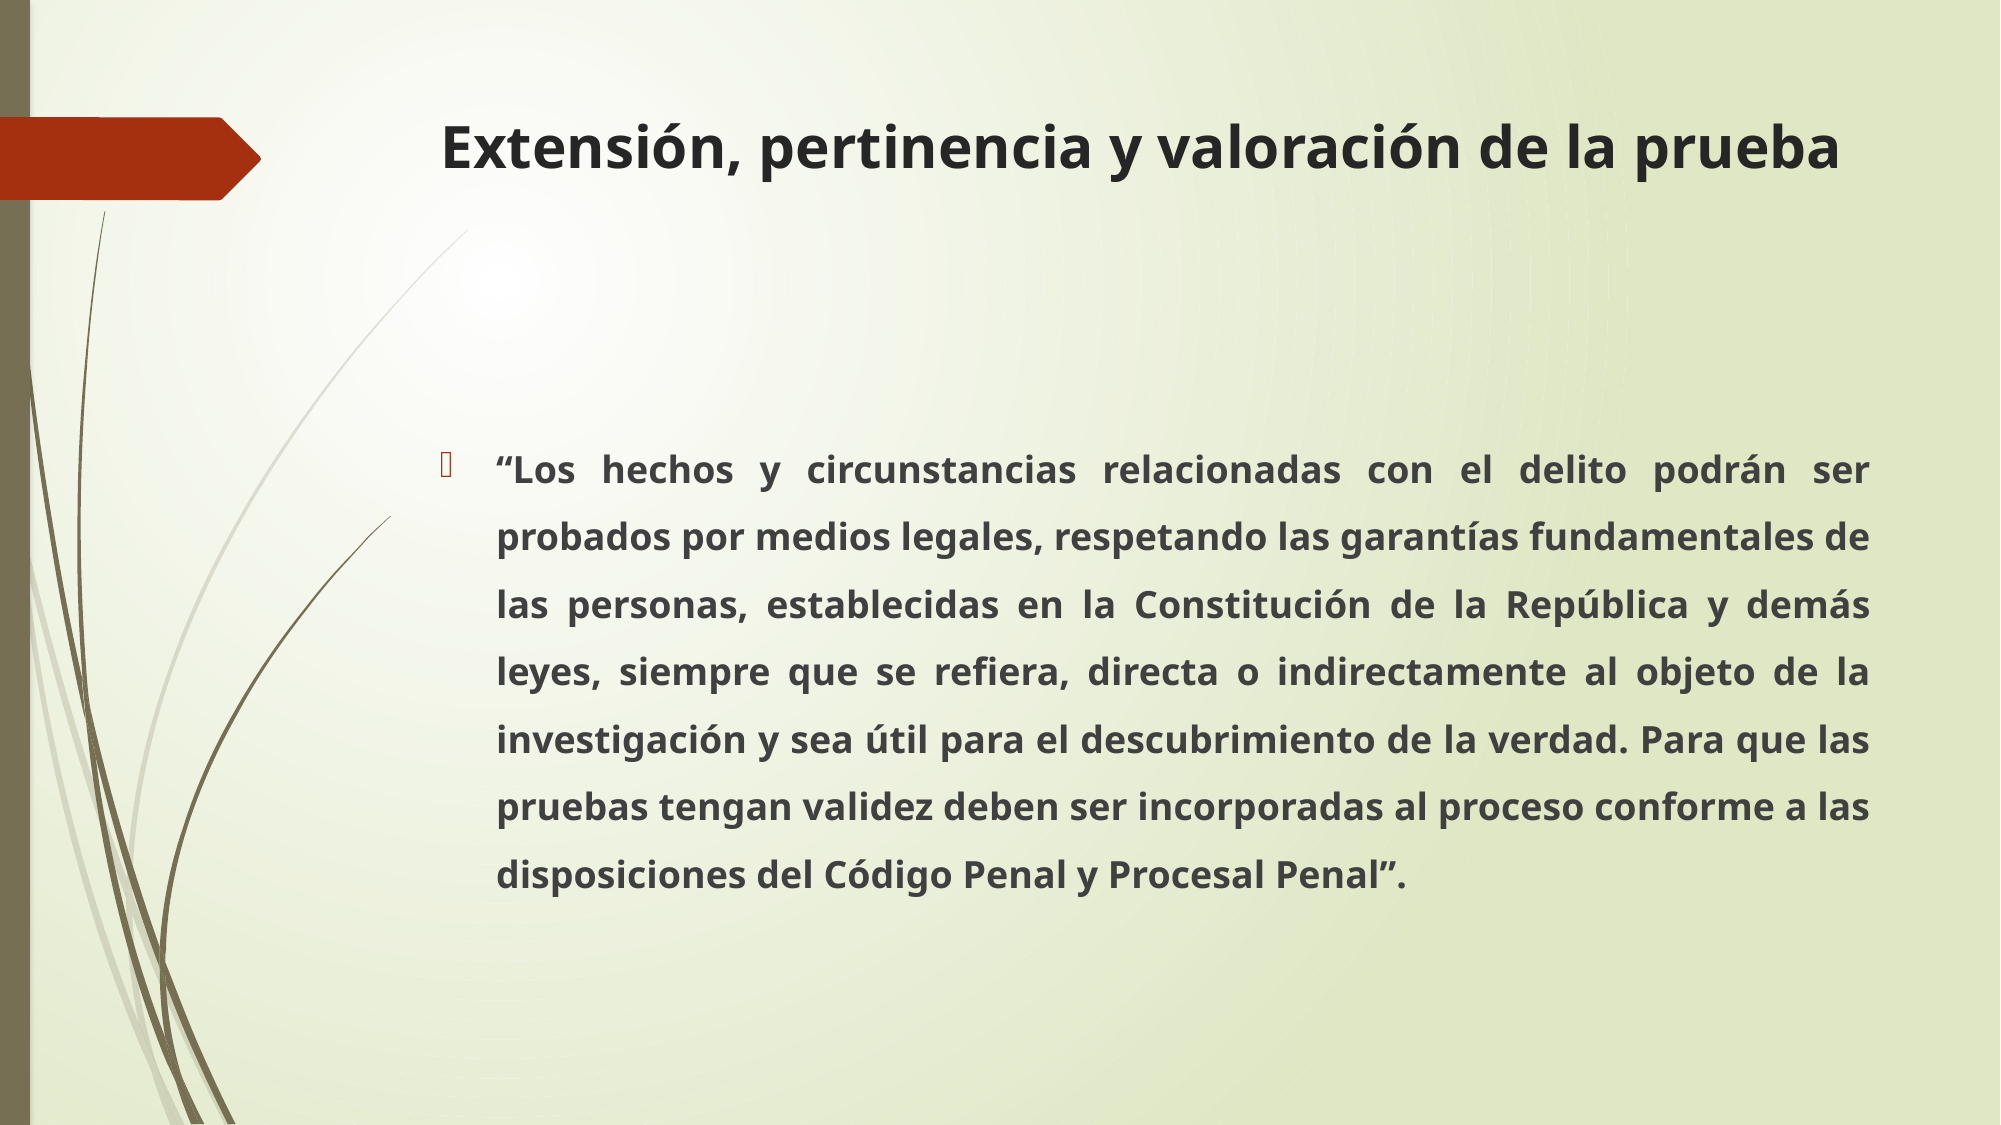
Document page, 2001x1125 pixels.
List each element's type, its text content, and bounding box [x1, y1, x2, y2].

list “Los hechos y circunstancias relacionadas con el delito podrán ser probados por medios legales, respetando las garantías fundamentales de las personas, establecidas en la Constitución de la República y demás leyes, siempre que se refiera, directa o indirectamente al objeto de la investigación y sea útil para el descubrimiento de la verdad. Para que las pruebas tengan validez deben ser incorporadas al proceso conforme a las disposiciones del Código Penal y Procesal Penal”. [424, 350, 1888, 991]
title Extensión, pertinencia y valoración de la prueba [425, 102, 1888, 313]
